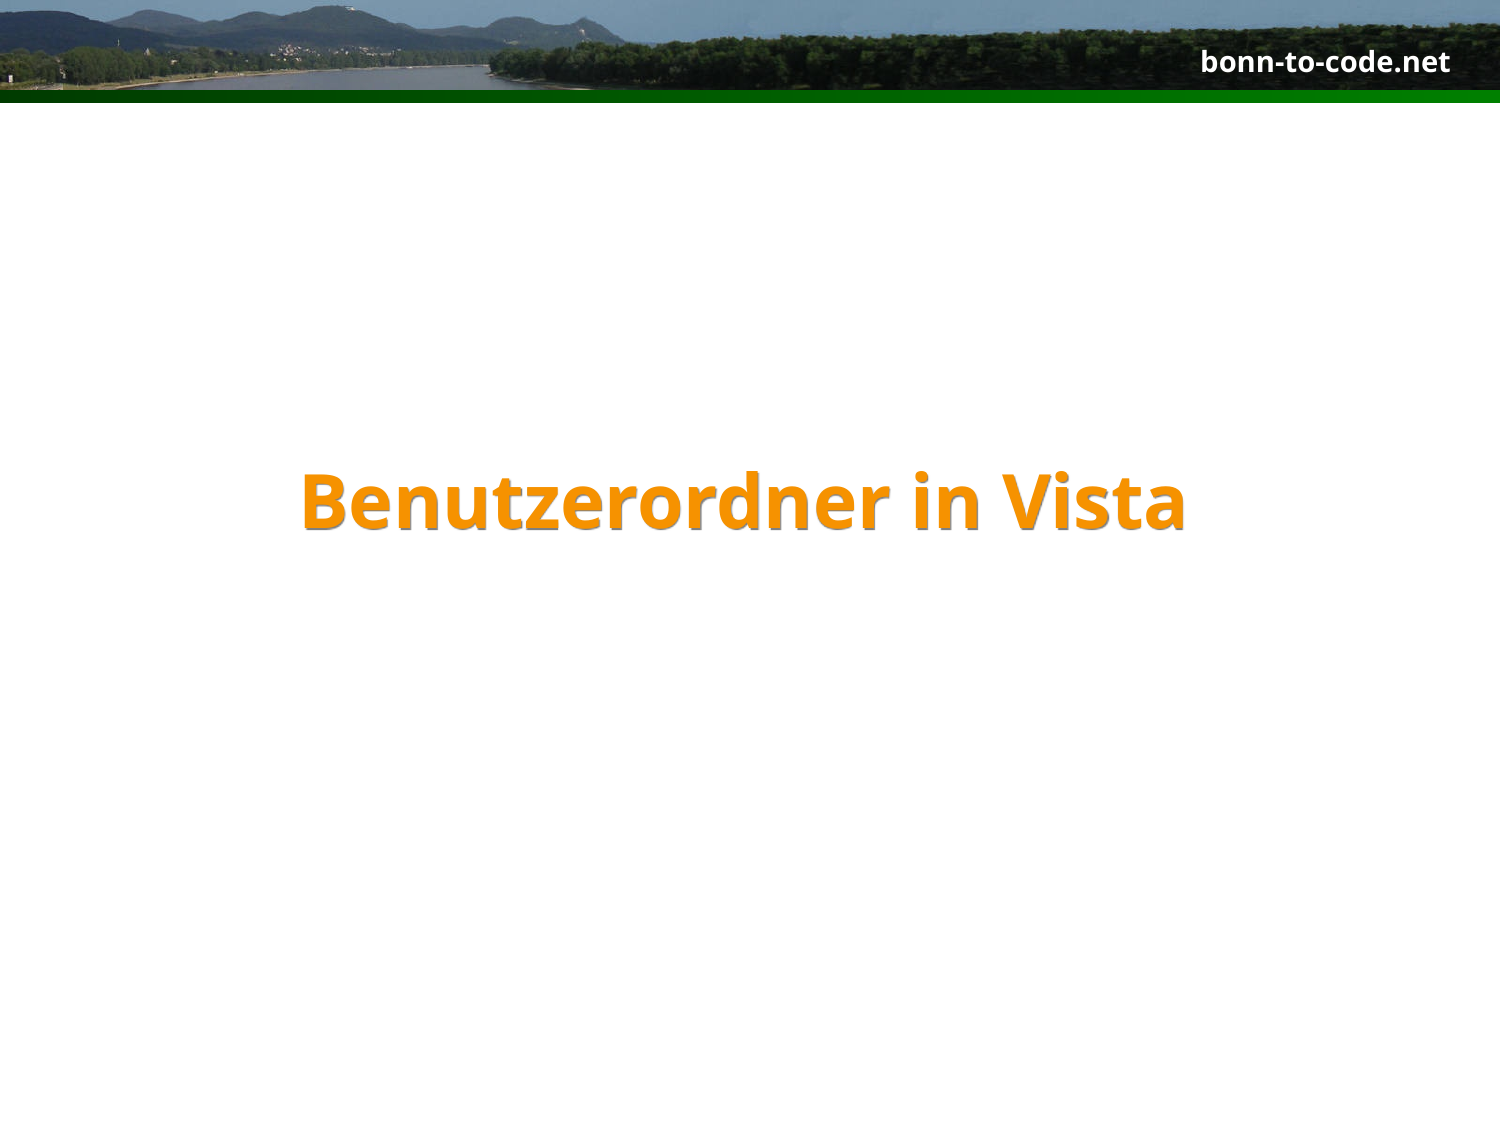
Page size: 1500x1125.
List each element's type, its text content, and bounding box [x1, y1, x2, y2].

picture [0, 0, 1500, 90]
title Benutzerordner in Vista [29, 385, 1460, 552]
